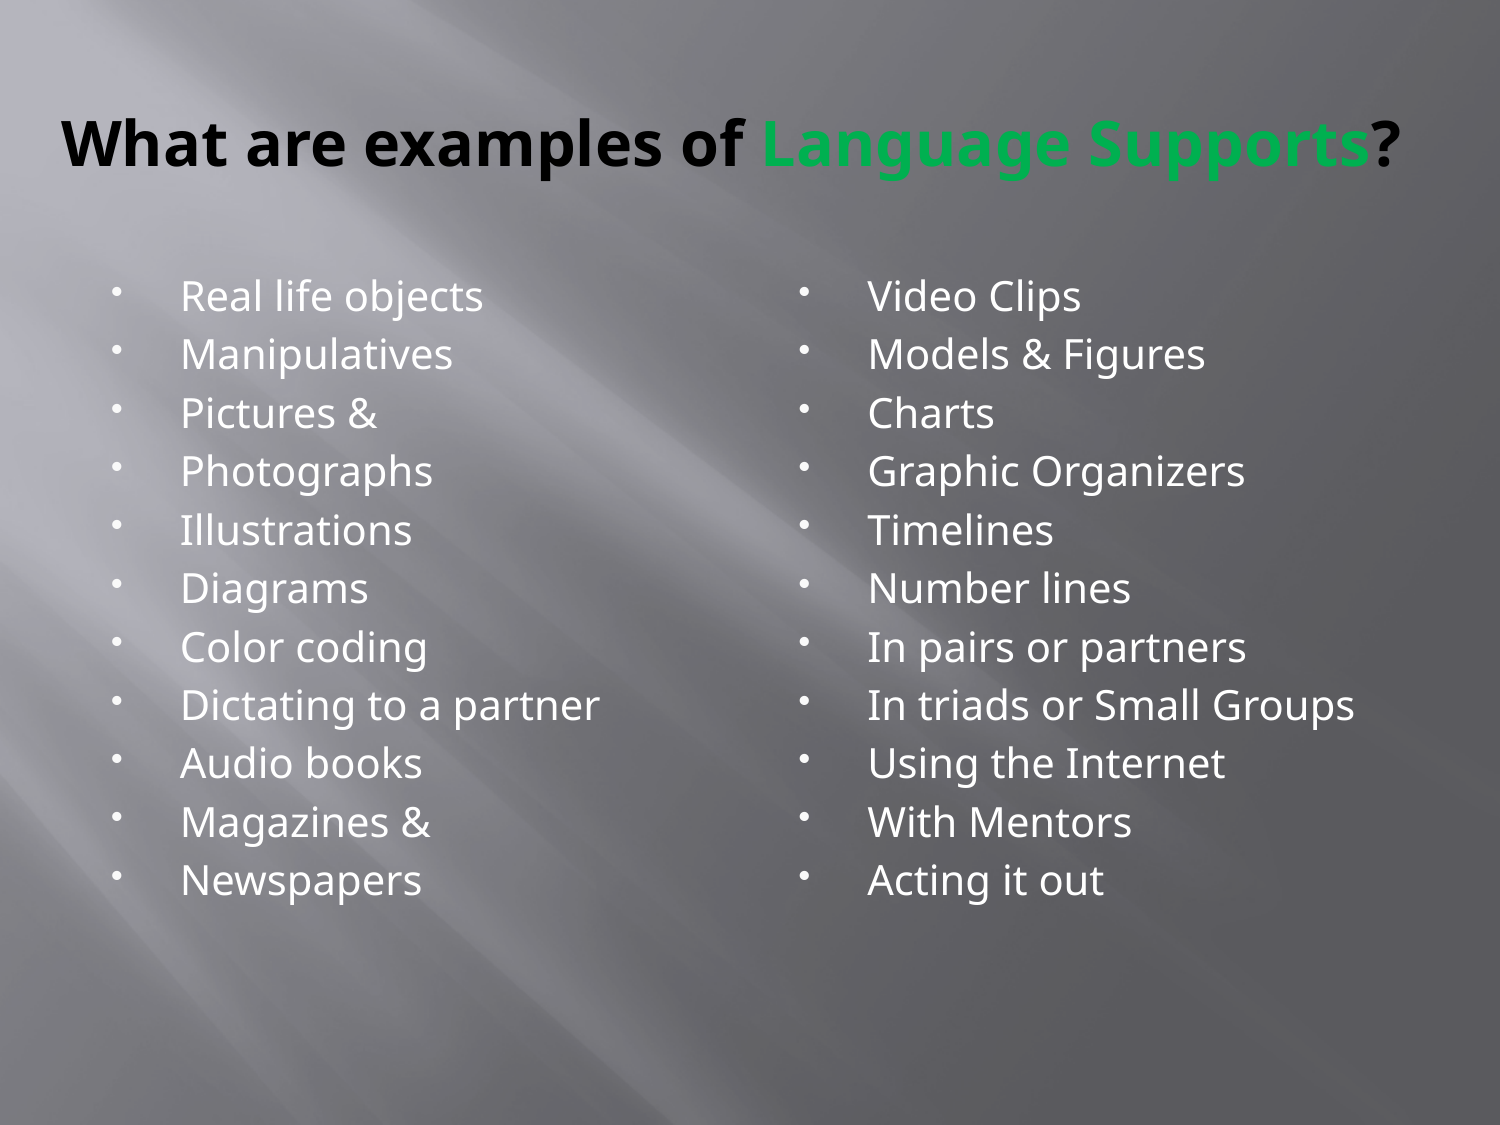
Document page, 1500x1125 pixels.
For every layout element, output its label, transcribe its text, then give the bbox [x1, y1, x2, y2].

list Real life objects Manipulatives Pictures & Photographs Illustrations Diagrams Color coding Dictating to a partner Audio books Magazines & Newspapers [75, 262, 738, 1005]
title What are examples of Language Supports? [37, 70, 1425, 213]
list Video Clips Models & Figures Charts Graphic Organizers Timelines Number lines In pairs or partners In triads or Small Groups Using the Internet With Mentors Acting it out [762, 262, 1425, 1005]
